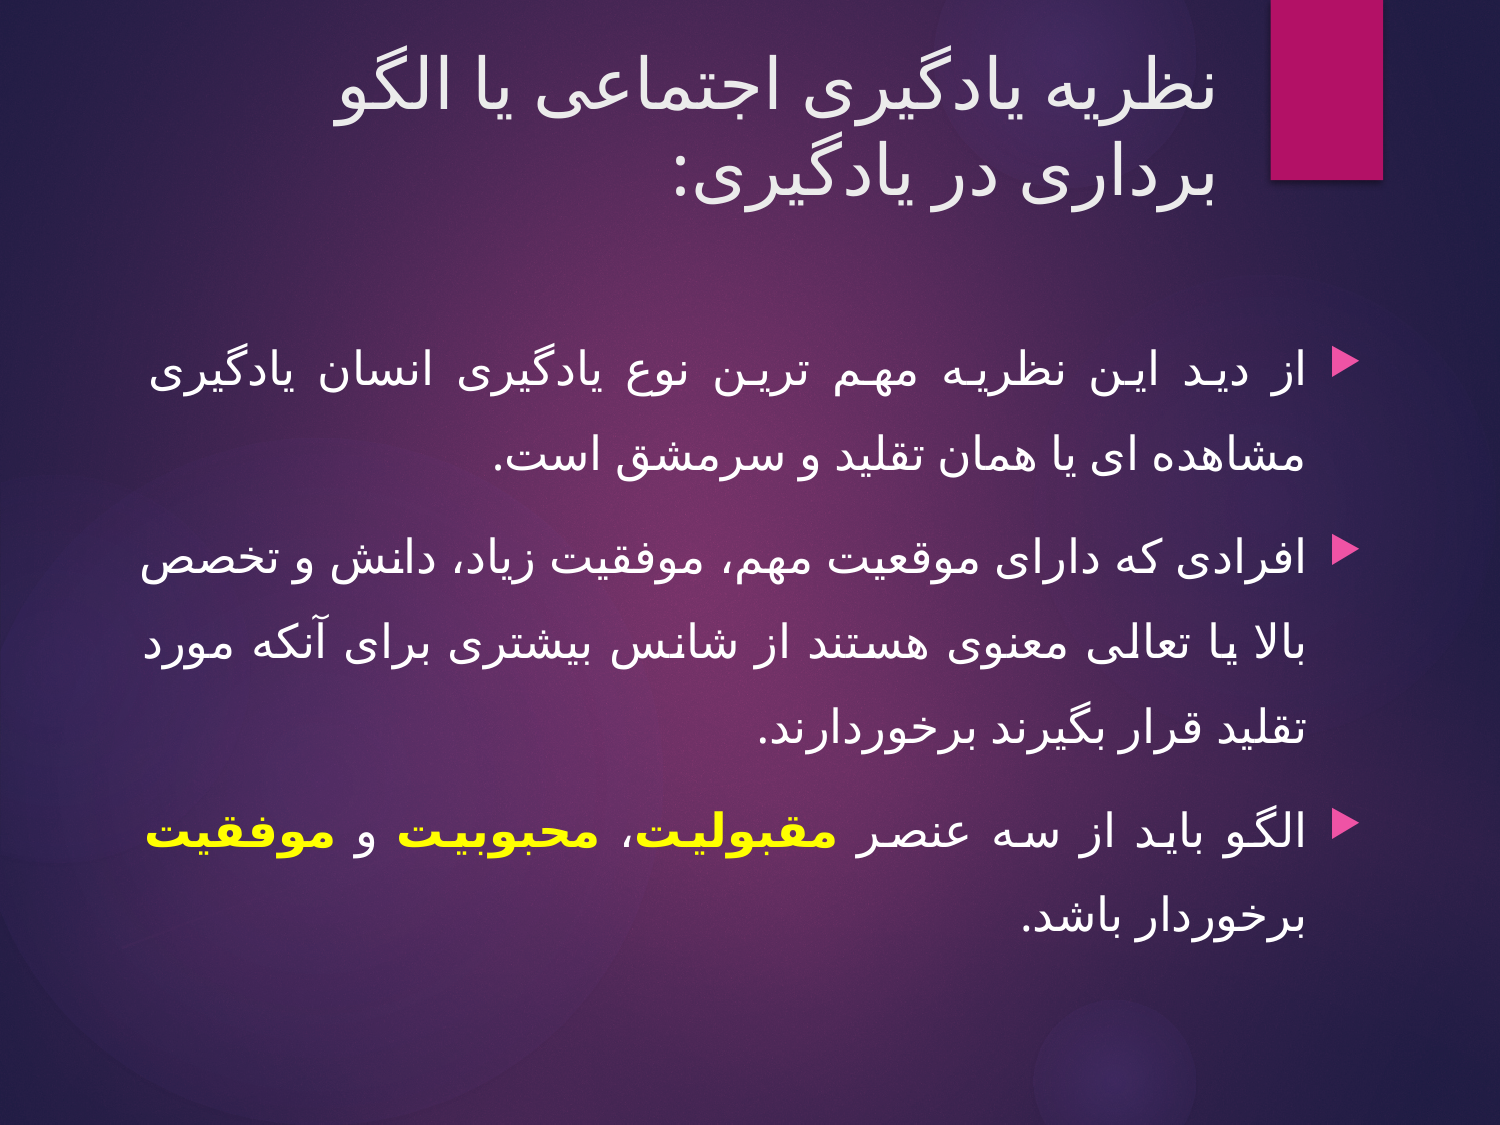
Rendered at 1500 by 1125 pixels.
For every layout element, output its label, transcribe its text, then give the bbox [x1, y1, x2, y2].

title نظریه یادگیری اجتماعی یا الگو برداری در یادگیری: [147, 30, 1235, 219]
list از دید این نظریه مهم ترین نوع یادگیری انسان یادگیری مشاهده ای یا همان تقلید و سرمشق است. افرادی که دارای موقعیت مهم، موفقیت زیاد، دانش و تخصص بالا یا تعالی معنوی هستند از شانس بیشتری برای آنکه مورد تقلید قرار بگیرند برخوردارند. الگو باید از سه عنصر مقبولیت، محبوبیت و موفقیت برخوردار باشد. [123, 302, 1376, 953]
